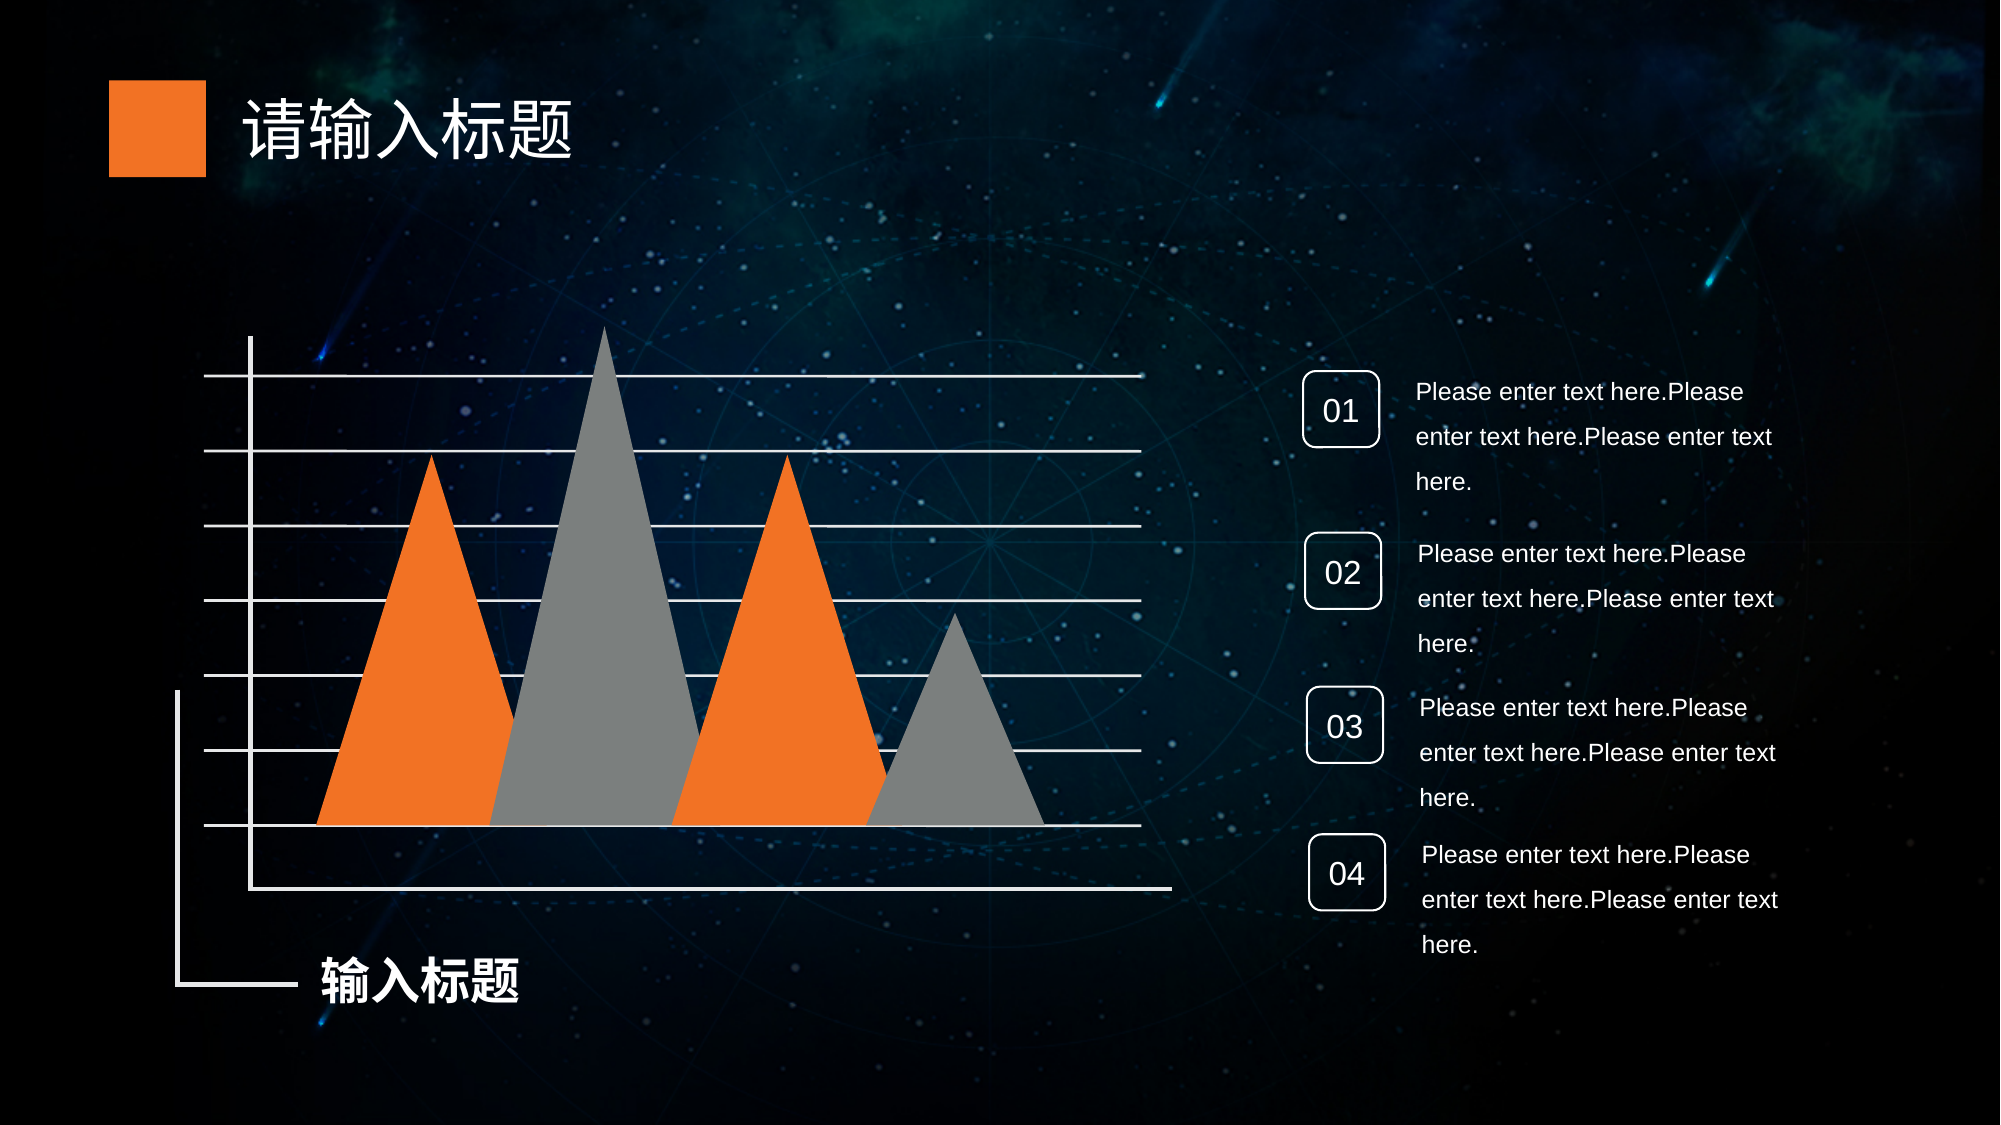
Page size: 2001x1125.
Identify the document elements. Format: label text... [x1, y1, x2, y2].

text_box [250, 335, 1172, 890]
text_box Please enter text here.Please enter text here.Please enter text here. [1404, 668, 1818, 819]
text_box 03 [1306, 686, 1384, 763]
text_box [177, 689, 298, 985]
text_box [109, 80, 206, 178]
text_box 请输入标题 [225, 80, 590, 175]
text_box Please enter text here.Please enter text here.Please enter text here. [1400, 353, 1814, 503]
picture [0, 0, 2000, 1125]
text_box [559, 325, 665, 584]
text_box 输入标题 [320, 949, 521, 1010]
text_box Please enter text here.Please enter text here.Please enter text here. [1402, 514, 1816, 665]
text_box 02 [1305, 532, 1382, 609]
text_box [734, 454, 865, 704]
text_box [906, 612, 1038, 808]
text_box 04 [1309, 834, 1386, 911]
text_box 01 [1303, 371, 1380, 448]
text_box [175, 325, 1172, 1016]
text_box Please enter text here.Please enter text here.Please enter text here. [1406, 816, 1820, 966]
